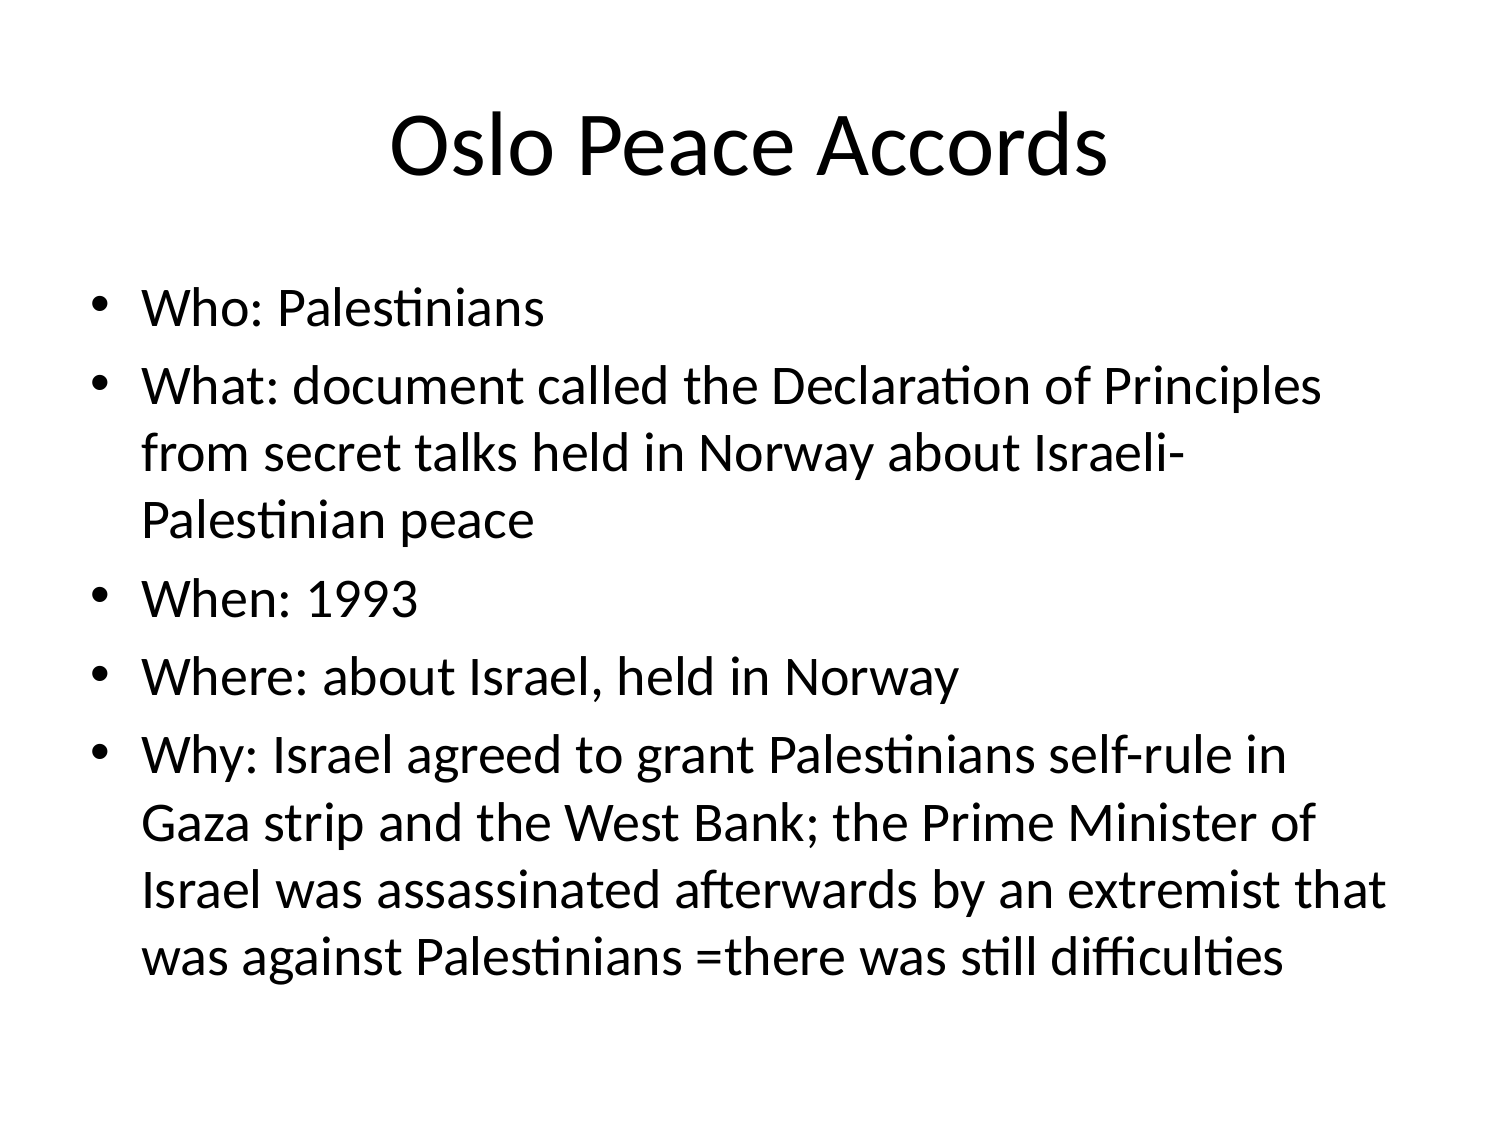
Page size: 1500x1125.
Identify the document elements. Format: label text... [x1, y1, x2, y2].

title Oslo Peace Accords [75, 45, 1425, 233]
list Who: Palestinians What: document called the Declaration of Principles from secret talks held in Norway about Israeli-Palestinian peace When: 1993 Where: about Israel, held in Norway Why: Israel agreed to grant Palestinians self-rule in Gaza strip and the West Bank; the Prime Minister of Israel was assassinated afterwards by an extremist that was against Palestinians =there was still difficulties [75, 262, 1425, 1005]
